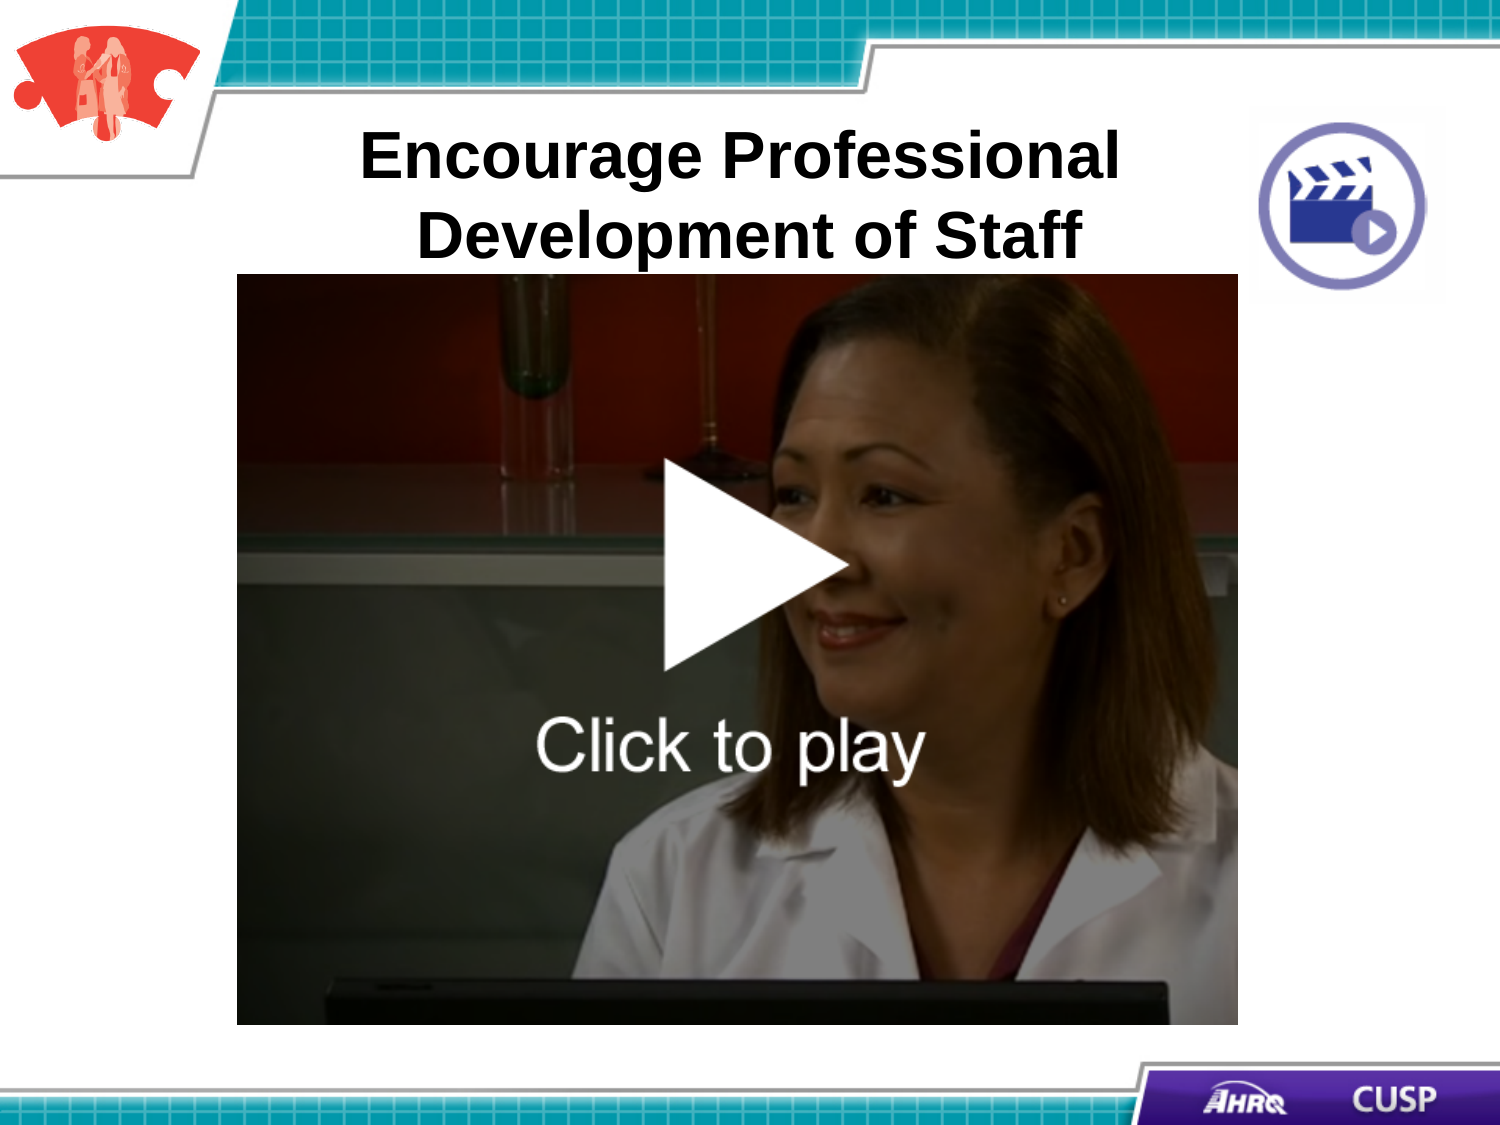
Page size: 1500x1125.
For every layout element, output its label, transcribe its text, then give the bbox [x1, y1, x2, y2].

picture [0, 0, 1500, 1125]
title Encourage Professional Development of Staff [0, 121, 1182, 263]
